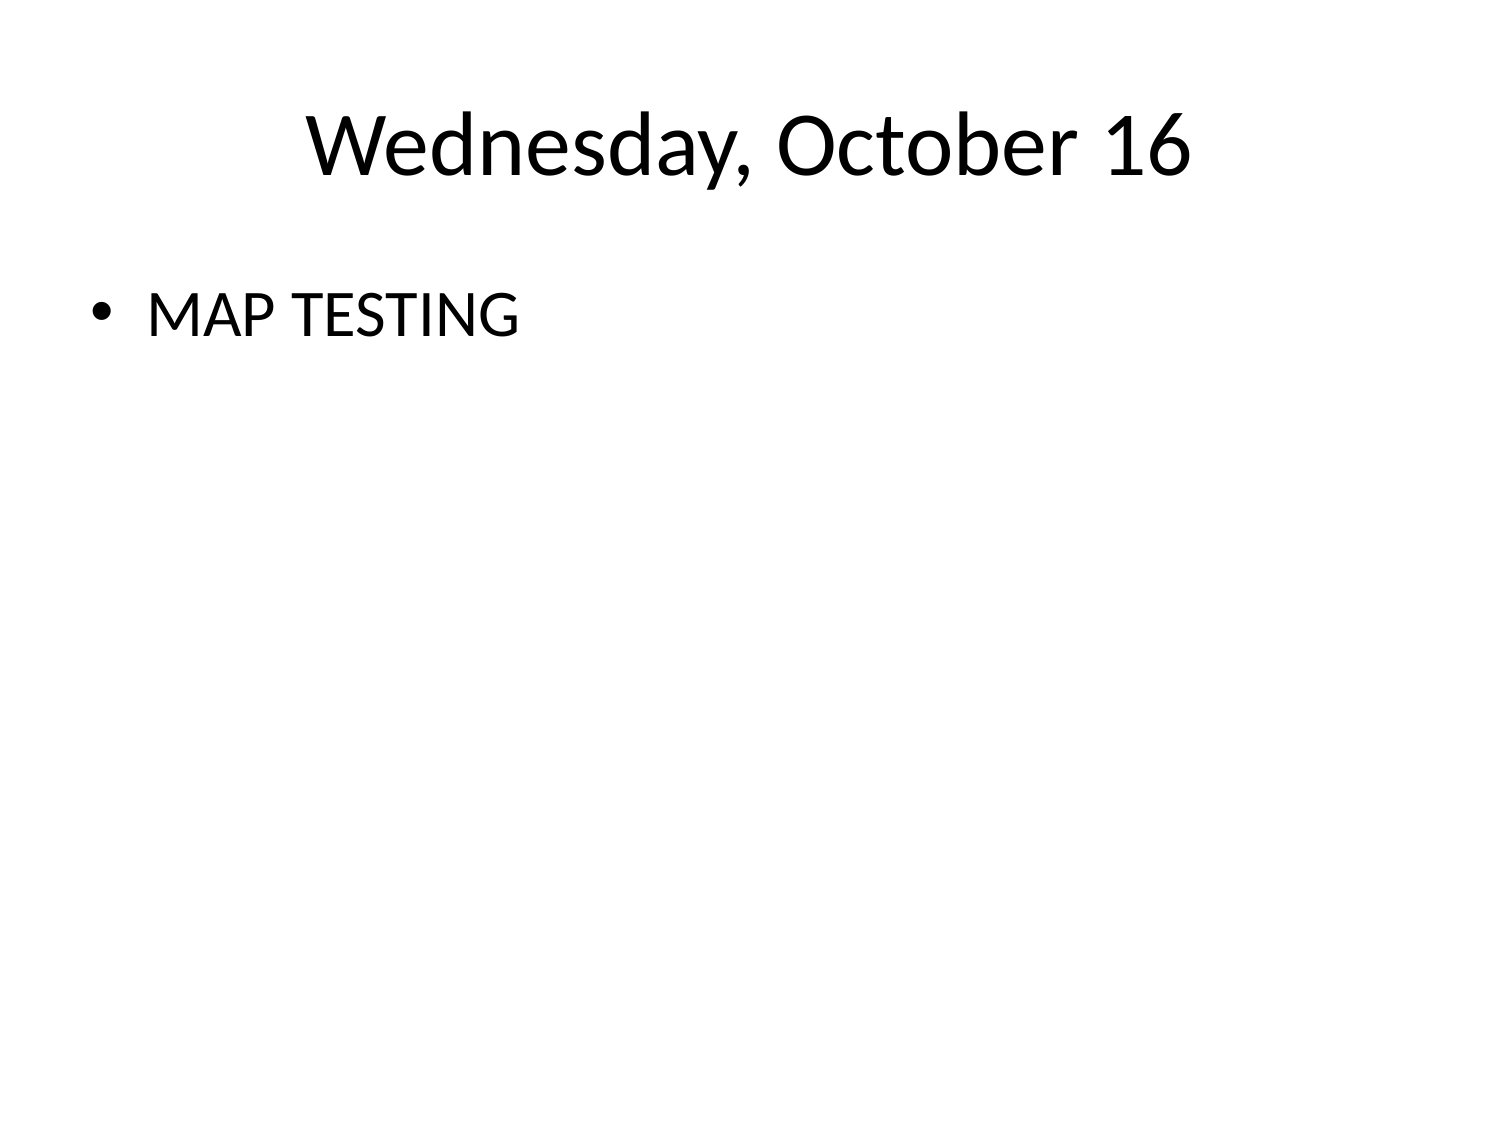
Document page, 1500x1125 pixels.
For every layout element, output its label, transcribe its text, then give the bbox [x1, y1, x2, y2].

list MAP TESTING [75, 262, 1425, 1005]
title Wednesday, October 16 [75, 45, 1425, 233]
